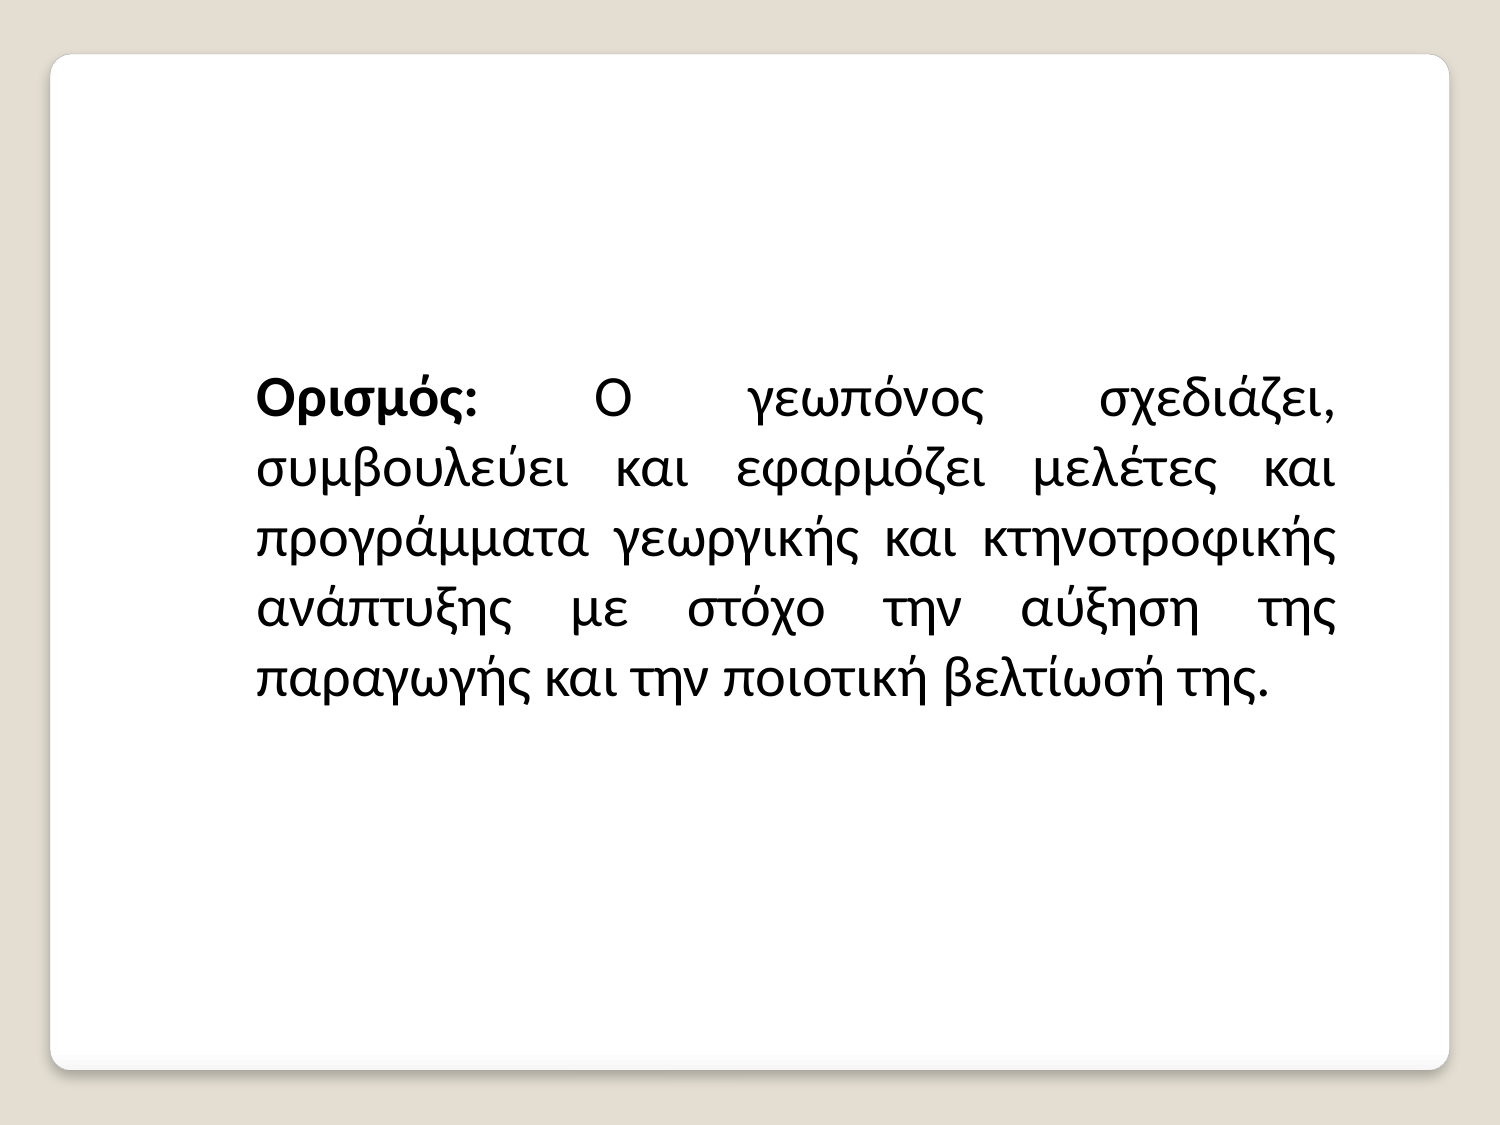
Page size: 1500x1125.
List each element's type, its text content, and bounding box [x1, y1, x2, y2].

text_box Ορισμός: Ο γεωπόνος σχεδιάζει, συμβουλεύει και εφαρμόζει μελέτες και προγράμματα γεωργικής και κτηνοτροφικής ανάπτυξης με στόχο την αύξηση της παραγωγής και την ποιοτική βελτίωσή της. [242, 351, 1353, 716]
